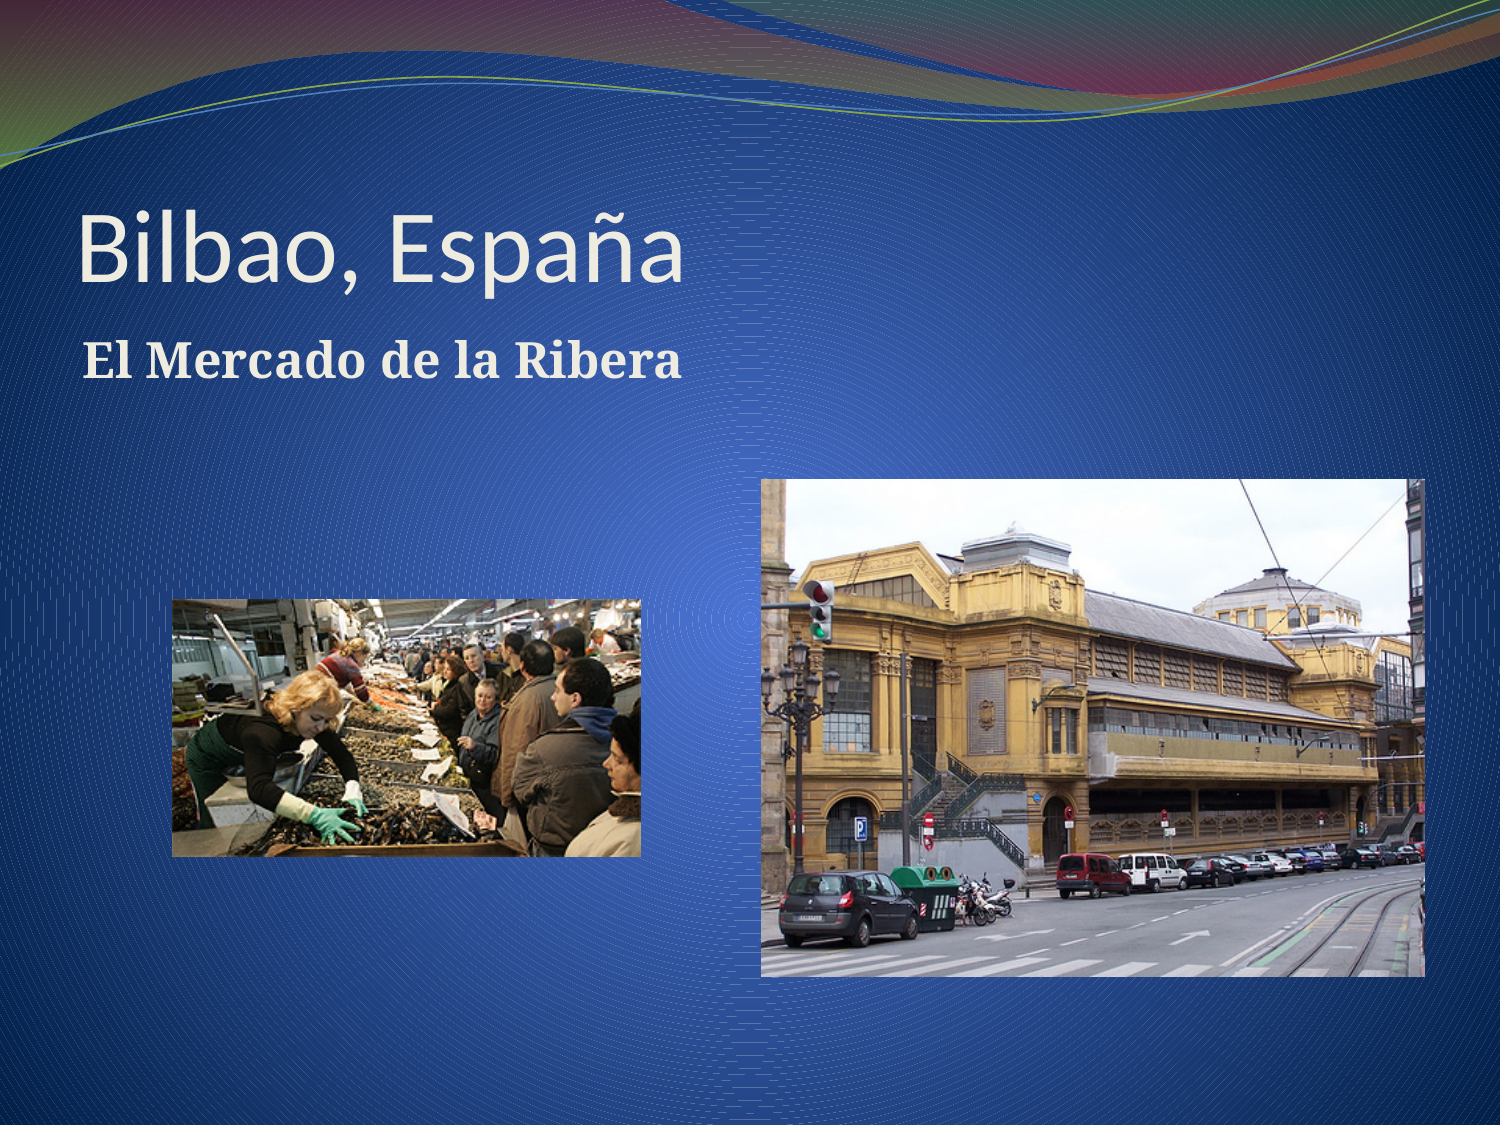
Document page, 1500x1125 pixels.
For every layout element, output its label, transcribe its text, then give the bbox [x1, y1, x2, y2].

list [761, 479, 1426, 977]
title Bilbao, España [75, 115, 1425, 303]
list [171, 598, 641, 858]
list El Mercado de la Ribera [75, 304, 738, 413]
